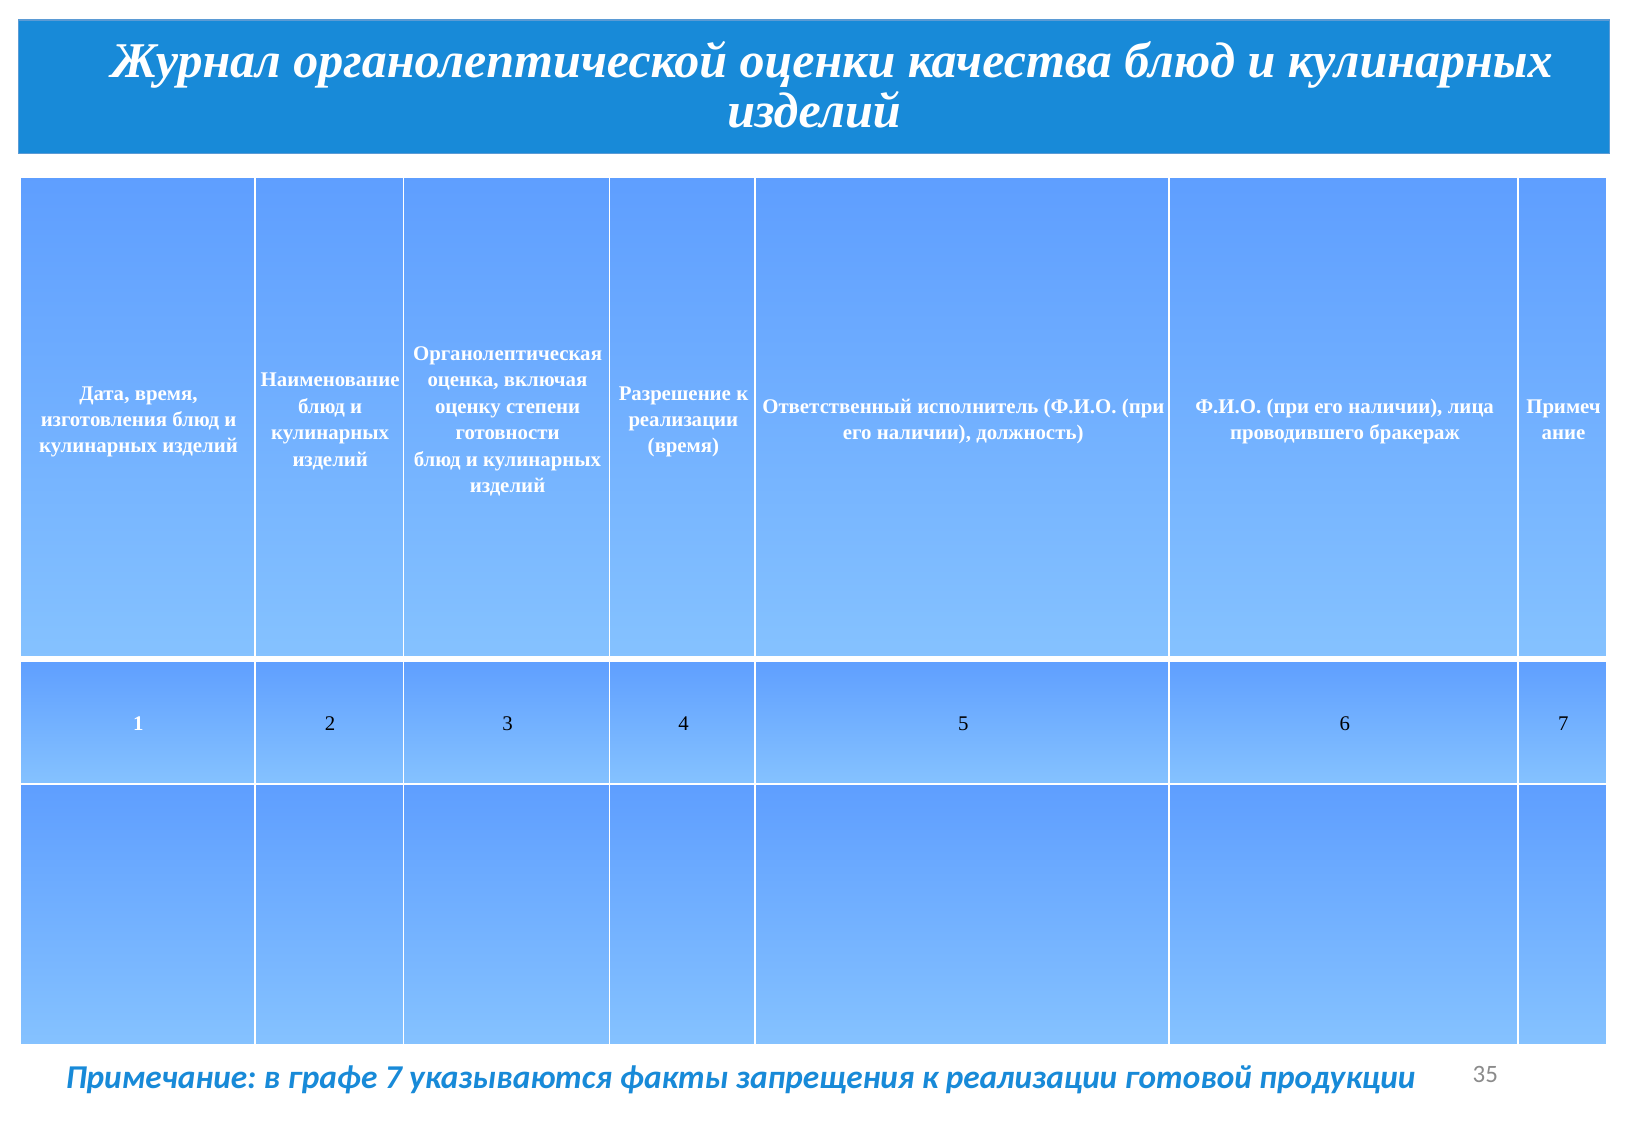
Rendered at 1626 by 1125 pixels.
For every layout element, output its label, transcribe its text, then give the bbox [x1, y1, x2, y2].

table_cell 1 [21, 662, 254, 783]
table_cell 5 [756, 662, 1168, 783]
table_cell [256, 785, 403, 1043]
table_header Органолептическая оценка, включая оценку степени готовности блюд и кулинарных изделий [404, 178, 609, 656]
title Журнал органолептической оценки качества блюд и кулинарных изделий [18, 19, 1610, 154]
table_cell [404, 785, 609, 1043]
table_cell [1170, 785, 1517, 1043]
table_header Примечание [1519, 178, 1606, 656]
table_cell [756, 785, 1168, 1043]
table_header Ответственный исполнитель (Ф.И.О. (при его наличии), должность) [756, 178, 1168, 656]
table_cell [21, 785, 254, 1043]
table_cell [1519, 785, 1606, 1043]
table_cell 2 [256, 662, 403, 783]
text_box Примечание: в графе 7 указываются факты запрещения к реализации готовой продукции [0, 1043, 1625, 1103]
table_header Ф.И.О. (при его наличии), лица проводившего бракераж [1170, 178, 1517, 656]
table_header Дата, время, изготовления блюд и кулинарных изделий [21, 178, 254, 656]
table_header Наименование блюд и кулинарных изделий [256, 178, 403, 656]
table_cell 7 [1519, 662, 1606, 783]
table_cell [610, 785, 754, 1043]
table_cell 3 [404, 662, 609, 783]
table_cell 4 [610, 662, 754, 783]
table_header Разрешение к реализации (время) [610, 178, 754, 656]
table_cell 6 [1170, 662, 1517, 783]
